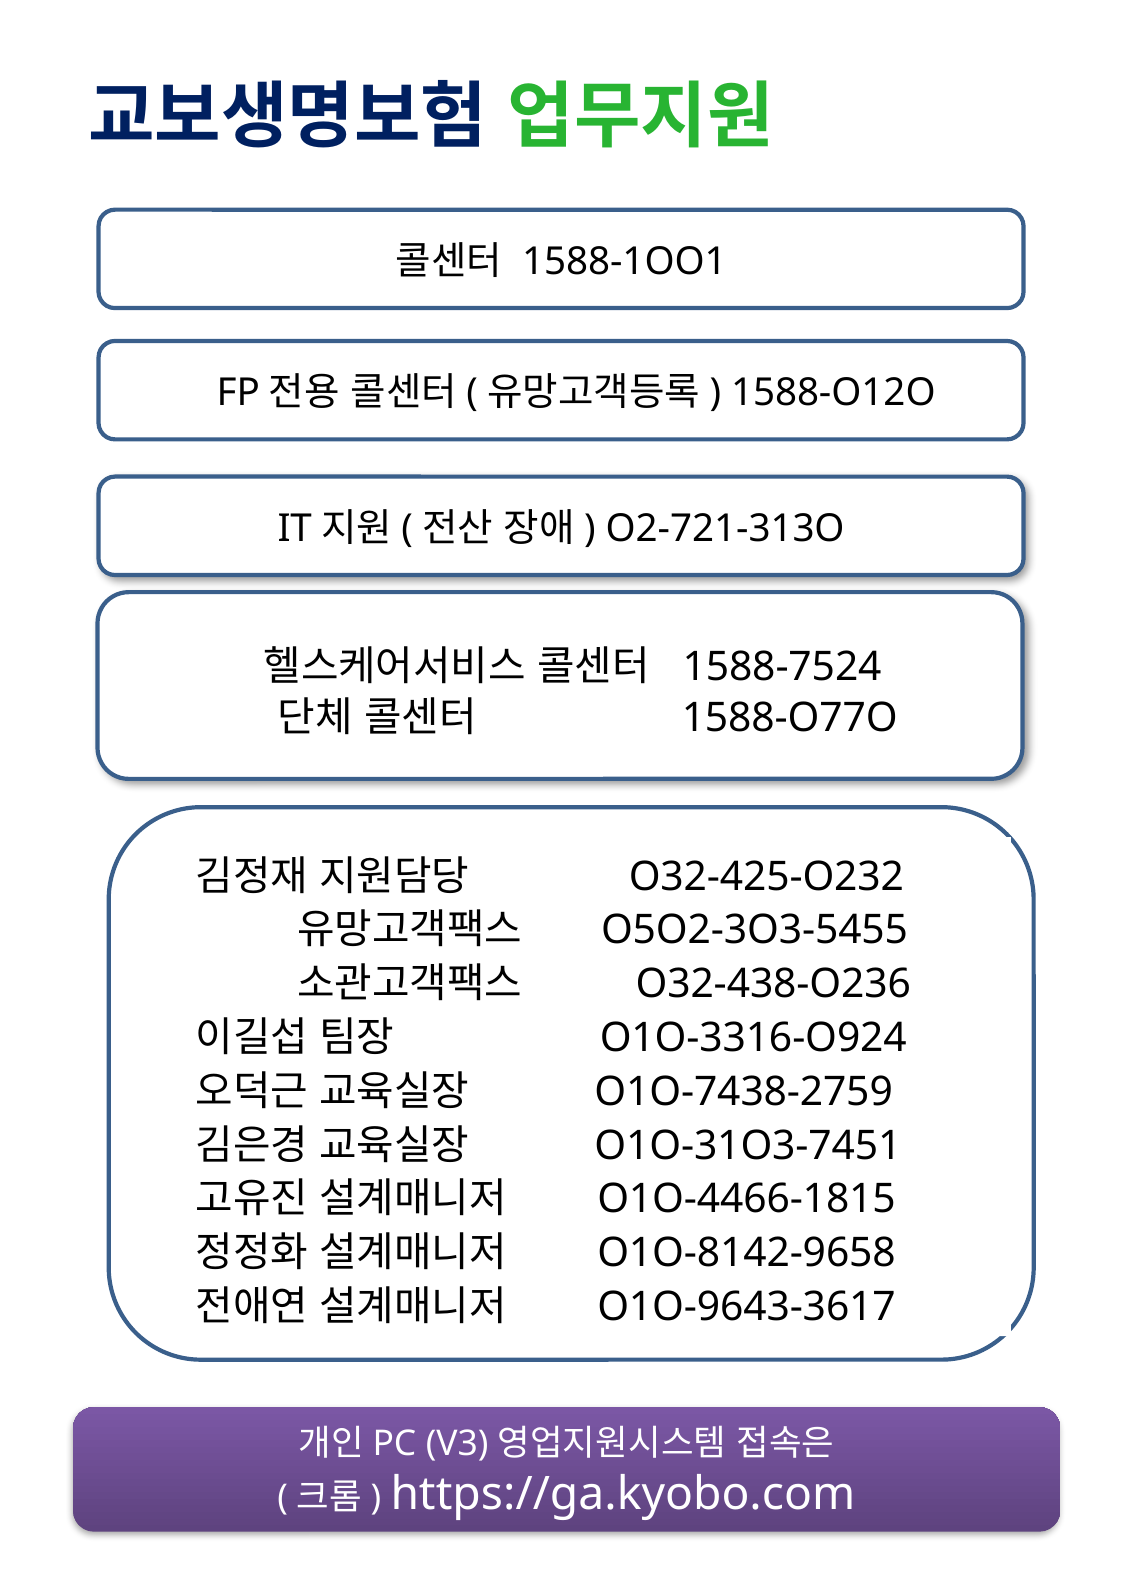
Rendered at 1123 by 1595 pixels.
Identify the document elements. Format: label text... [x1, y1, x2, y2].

text_box 김정재 지원담당 O32-425-O232 유망고객팩스 O5O2-3O3-5455 소관고객팩스 O32-438-O236 이길섭 팀장 O1O-3316-O924 오덕근 교육실장 O1O-7438-2759 김은경 교육실장 O1O-31O3-7451 고유진 설계매니저 O1O-4466-1815 정정화 설계매니저 O1O-8142-9658 전애연 설계매니저 O1O-9643-3617 [180, 837, 1011, 1337]
text_box 교보생명보험 업무지원 [30, 62, 1092, 164]
text_box 개인PC (V3)영업지원시스템 접속은 (크롬) https://ga.kyobo.com [73, 1407, 1061, 1532]
text_box FP전용 콜센터(유망고객등록) 1588-O12O [96, 338, 1026, 442]
text_box 콜센터 1588-1OO1 [96, 207, 1026, 311]
text_box [106, 805, 1036, 1362]
text_box 헬스케어서비스 콜센터 1588-7524 단체 콜센터 1588-O77O [95, 590, 1025, 781]
text_box IT지원(전산 장애) O2-721-313O [96, 474, 1026, 578]
